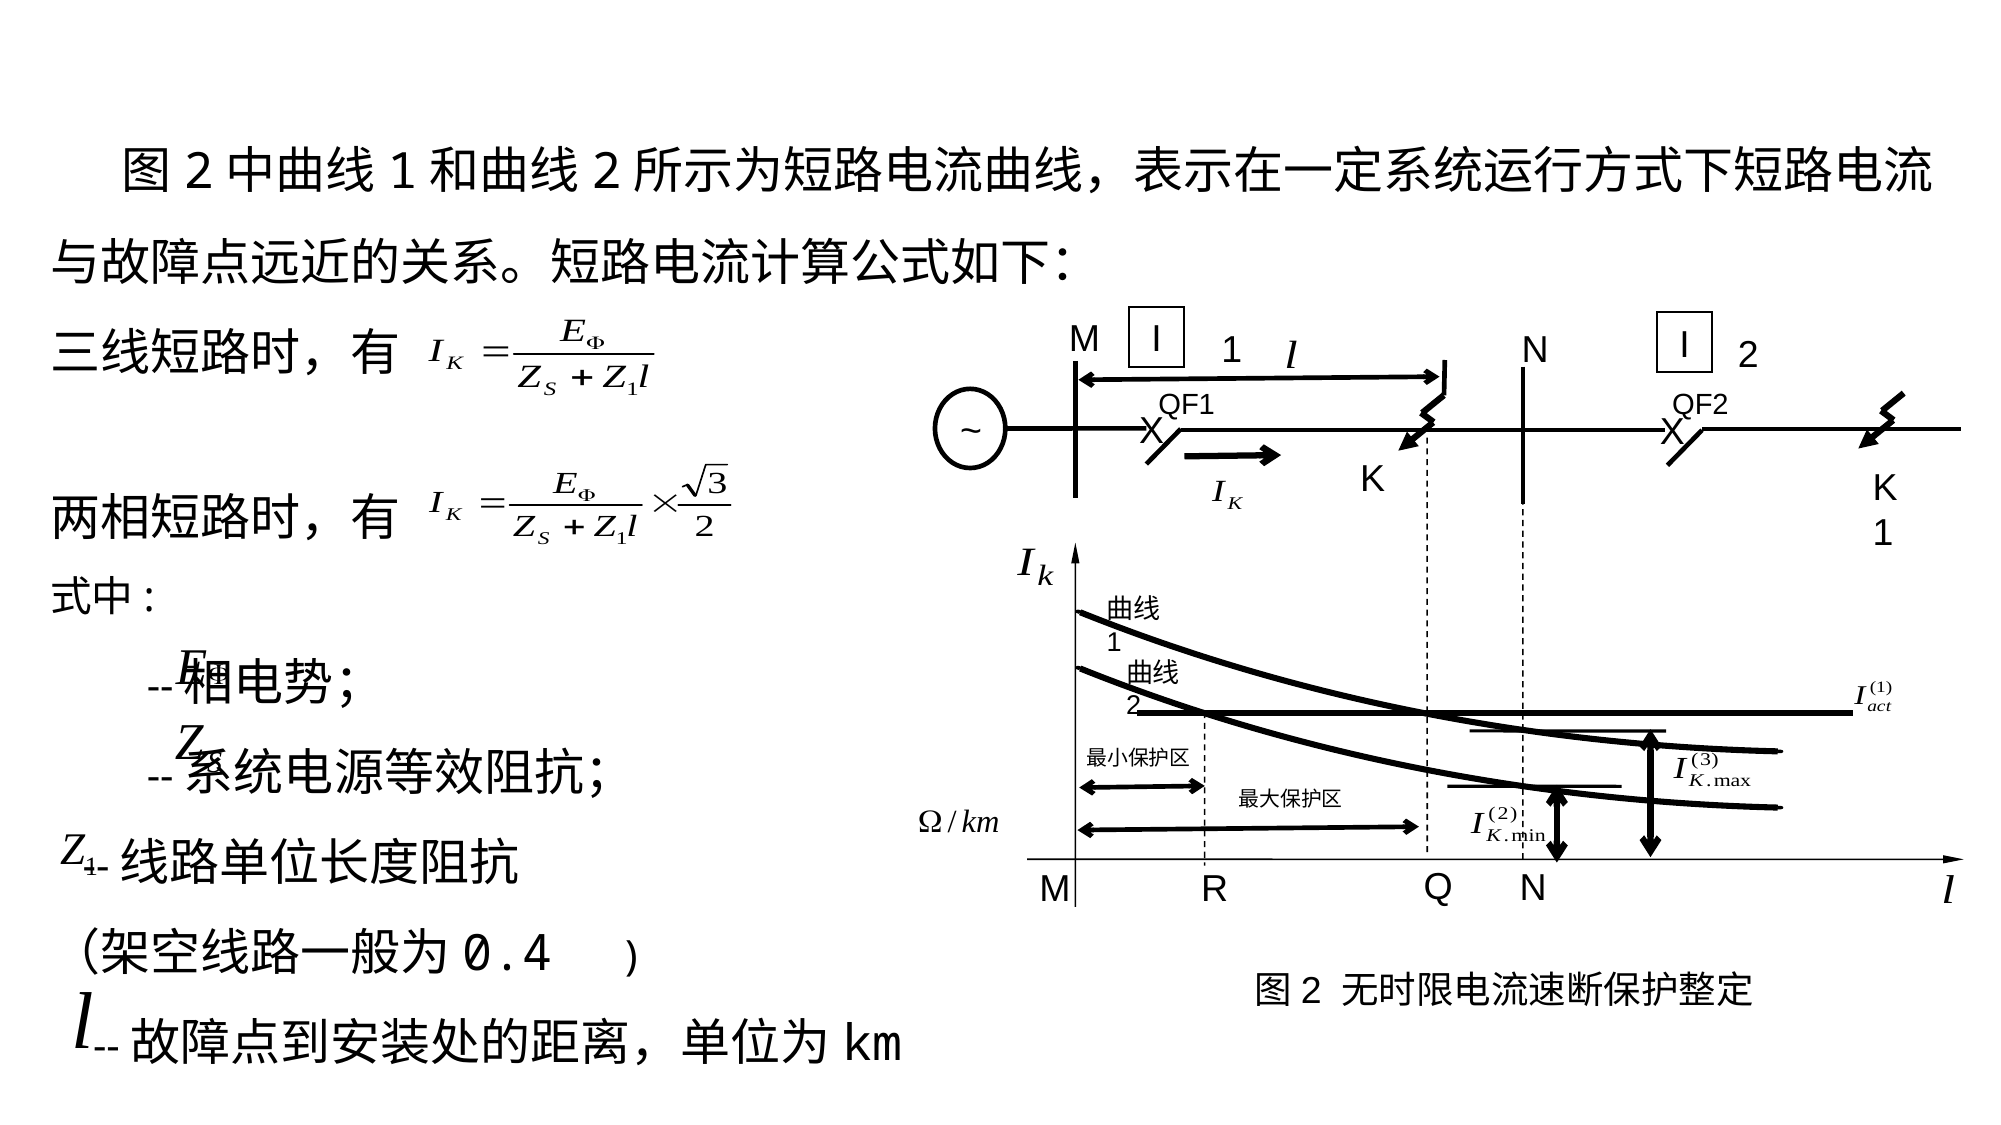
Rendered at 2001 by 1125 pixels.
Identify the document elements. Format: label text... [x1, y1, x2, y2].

text_box 图2中曲线1和曲线2所示为短路电流曲线，表示在一定系统运行方式下短路电流与故障点远近的关系。短路电流计算公式如下： 三线短路时，有 两相短路时，有 式中: --相电势； --系统电源等效阻抗； --线路单位长度阻抗 （架空线路一般为0.4 ) --故障点到安装处的距离，单位为km [35, 87, 1958, 1078]
text_box 图2 无时限电流速断保护整定 [1239, 958, 1774, 1019]
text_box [421, 456, 740, 552]
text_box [934, 306, 1967, 918]
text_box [166, 641, 240, 694]
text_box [166, 708, 236, 786]
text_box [52, 818, 105, 884]
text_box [60, 974, 115, 1070]
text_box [420, 310, 662, 403]
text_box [913, 803, 934, 842]
